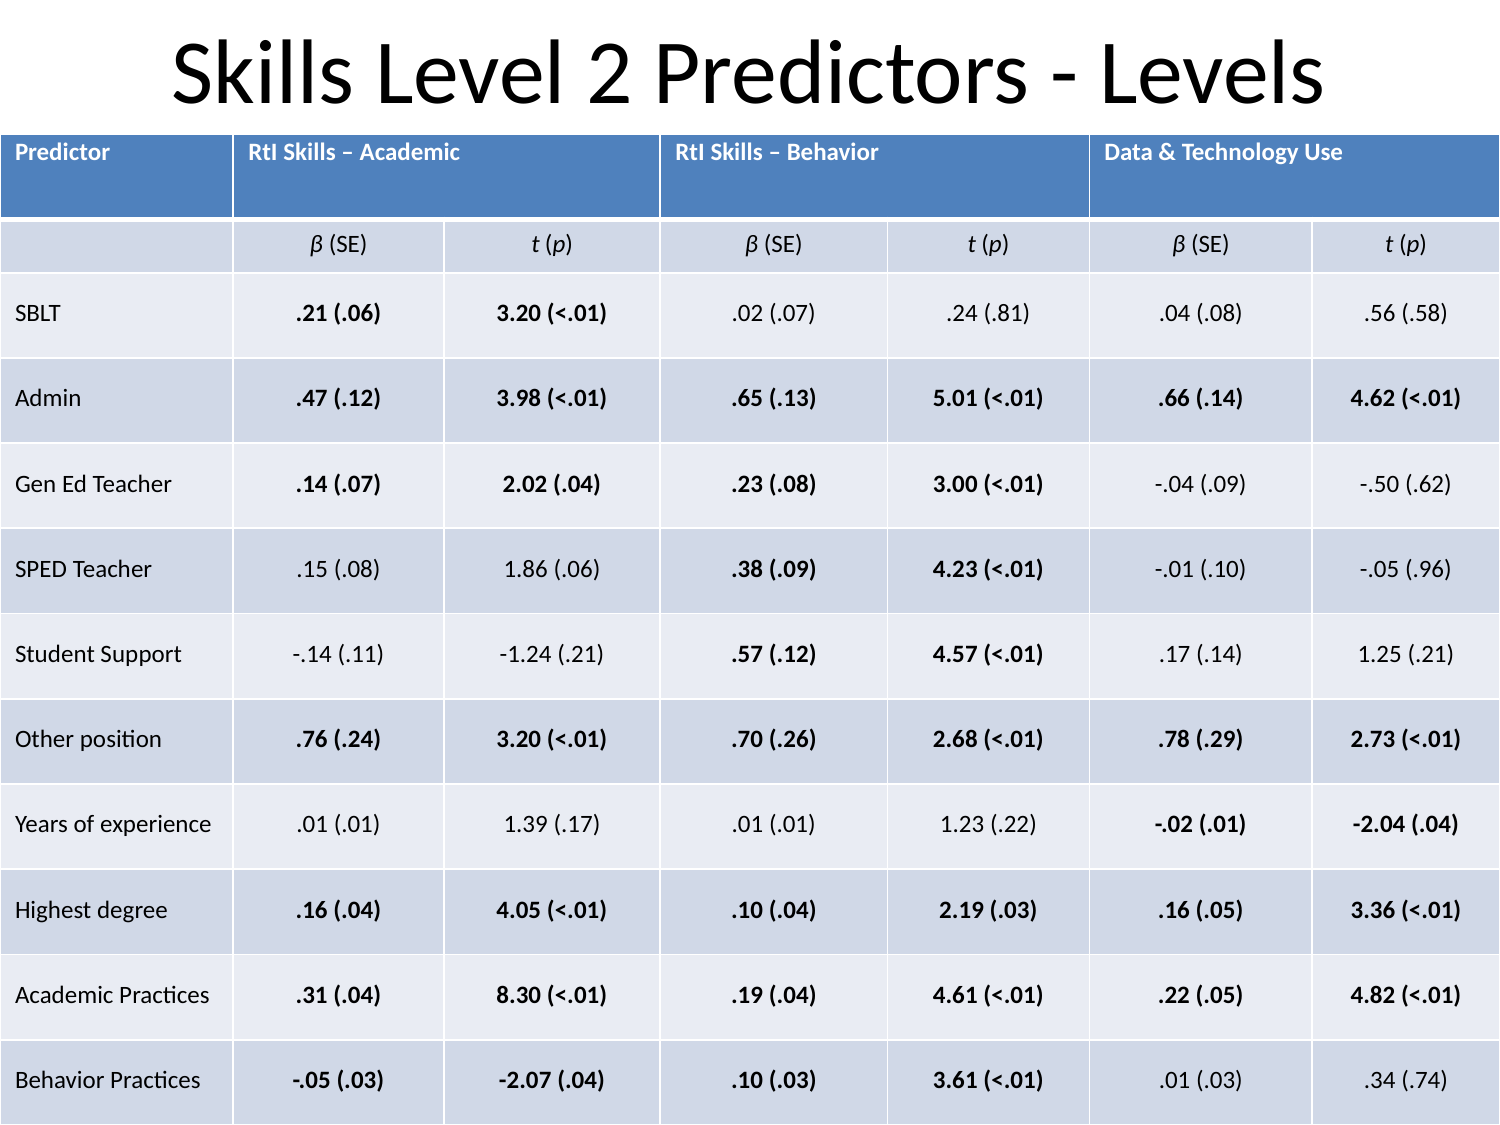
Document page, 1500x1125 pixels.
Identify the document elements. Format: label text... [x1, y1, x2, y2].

table_cell -.04 (.09) [1090, 444, 1311, 527]
table_cell 2.68 (<.01) [888, 700, 1089, 783]
table_cell -.05 (.03) [234, 1041, 443, 1124]
table_cell 2.02 (.04) [445, 444, 659, 527]
table_cell Other position [1, 700, 232, 783]
table_header RtI Skills – Behavior [661, 135, 1089, 217]
table_cell 1.39 (.17) [445, 785, 659, 868]
table_cell .76 (.24) [234, 700, 443, 783]
table_cell .34 (.74) [1313, 1041, 1499, 1124]
table_cell .66 (.14) [1090, 359, 1311, 442]
table_cell t (p) [888, 222, 1089, 272]
table_cell -.01 (.10) [1090, 529, 1311, 613]
table_cell t (p) [1313, 222, 1499, 272]
table_cell β (SE) [1090, 222, 1311, 272]
table_cell .21 (.06) [234, 274, 443, 357]
table_cell 4.23 (<.01) [888, 529, 1089, 613]
table_cell 4.57 (<.01) [888, 614, 1089, 698]
table_cell Years of experience [1, 785, 232, 868]
table_header RtI Skills – Academic [234, 135, 659, 217]
table_cell Academic Practices [1, 955, 232, 1039]
table_cell .02 (.07) [661, 274, 887, 357]
table_cell β (SE) [661, 222, 887, 272]
table_cell .31 (.04) [234, 955, 443, 1039]
table_cell .10 (.03) [661, 1041, 887, 1124]
table_cell .04 (.08) [1090, 274, 1311, 357]
table_cell -1.24 (.21) [445, 614, 659, 698]
table_cell 1.23 (.22) [888, 785, 1089, 868]
table_cell .14 (.07) [234, 444, 443, 527]
table_cell .01 (.01) [661, 785, 887, 868]
table_cell -2.07 (.04) [445, 1041, 659, 1124]
table_cell Behavior Practices [1, 1041, 232, 1124]
table_cell 4.05 (<.01) [445, 870, 659, 954]
table_cell 2.73 (<.01) [1313, 700, 1499, 783]
table_cell 4.61 (<.01) [888, 955, 1089, 1039]
table_cell .57 (.12) [661, 614, 887, 698]
table_cell .01 (.03) [1090, 1041, 1311, 1124]
table_cell .17 (.14) [1090, 614, 1311, 698]
table_cell 3.20 (<.01) [445, 700, 659, 783]
table_cell .56 (.58) [1313, 274, 1499, 357]
table_cell -.05 (.96) [1313, 529, 1499, 613]
table_cell [1, 222, 232, 272]
table_cell .23 (.08) [661, 444, 887, 527]
table_cell .19 (.04) [661, 955, 887, 1039]
table_cell -.14 (.11) [234, 614, 443, 698]
table_cell .38 (.09) [661, 529, 887, 613]
table_cell .22 (.05) [1090, 955, 1311, 1039]
table_cell .65 (.13) [661, 359, 887, 442]
table_cell .78 (.29) [1090, 700, 1311, 783]
table_cell 8.30 (<.01) [445, 955, 659, 1039]
table_cell -2.04 (.04) [1313, 785, 1499, 868]
table_cell Gen Ed Teacher [1, 444, 232, 527]
table_cell .24 (.81) [888, 274, 1089, 357]
table_cell 4.62 (<.01) [1313, 359, 1499, 442]
table_cell 3.61 (<.01) [888, 1041, 1089, 1124]
table_cell .70 (.26) [661, 700, 887, 783]
table_cell 3.98 (<.01) [445, 359, 659, 442]
table_cell 3.20 (<.01) [445, 274, 659, 357]
table_cell 5.01 (<.01) [888, 359, 1089, 442]
table_cell 3.00 (<.01) [888, 444, 1089, 527]
title Skills Level 2 Predictors - Levels [75, 0, 1425, 133]
table_cell 4.82 (<.01) [1313, 955, 1499, 1039]
table_cell 1.25 (.21) [1313, 614, 1499, 698]
table_cell 1.86 (.06) [445, 529, 659, 613]
table_cell .47 (.12) [234, 359, 443, 442]
table_cell -.02 (.01) [1090, 785, 1311, 868]
table_cell .15 (.08) [234, 529, 443, 613]
table_header Data & Technology Use [1090, 135, 1499, 217]
table_cell Student Support [1, 614, 232, 698]
table_cell SBLT [1, 274, 232, 357]
table_cell β (SE) [234, 222, 443, 272]
table_header Predictor [1, 135, 232, 217]
table_cell .16 (.05) [1090, 870, 1311, 954]
table_cell -.50 (.62) [1313, 444, 1499, 527]
table_cell SPED Teacher [1, 529, 232, 613]
table_cell 3.36 (<.01) [1313, 870, 1499, 954]
table_cell .10 (.04) [661, 870, 887, 954]
table_cell .01 (.01) [234, 785, 443, 868]
table_cell Highest degree [1, 870, 232, 954]
table_cell .16 (.04) [234, 870, 443, 954]
table_cell Admin [1, 359, 232, 442]
table_cell t (p) [445, 222, 659, 272]
table_cell 2.19 (.03) [888, 870, 1089, 954]
